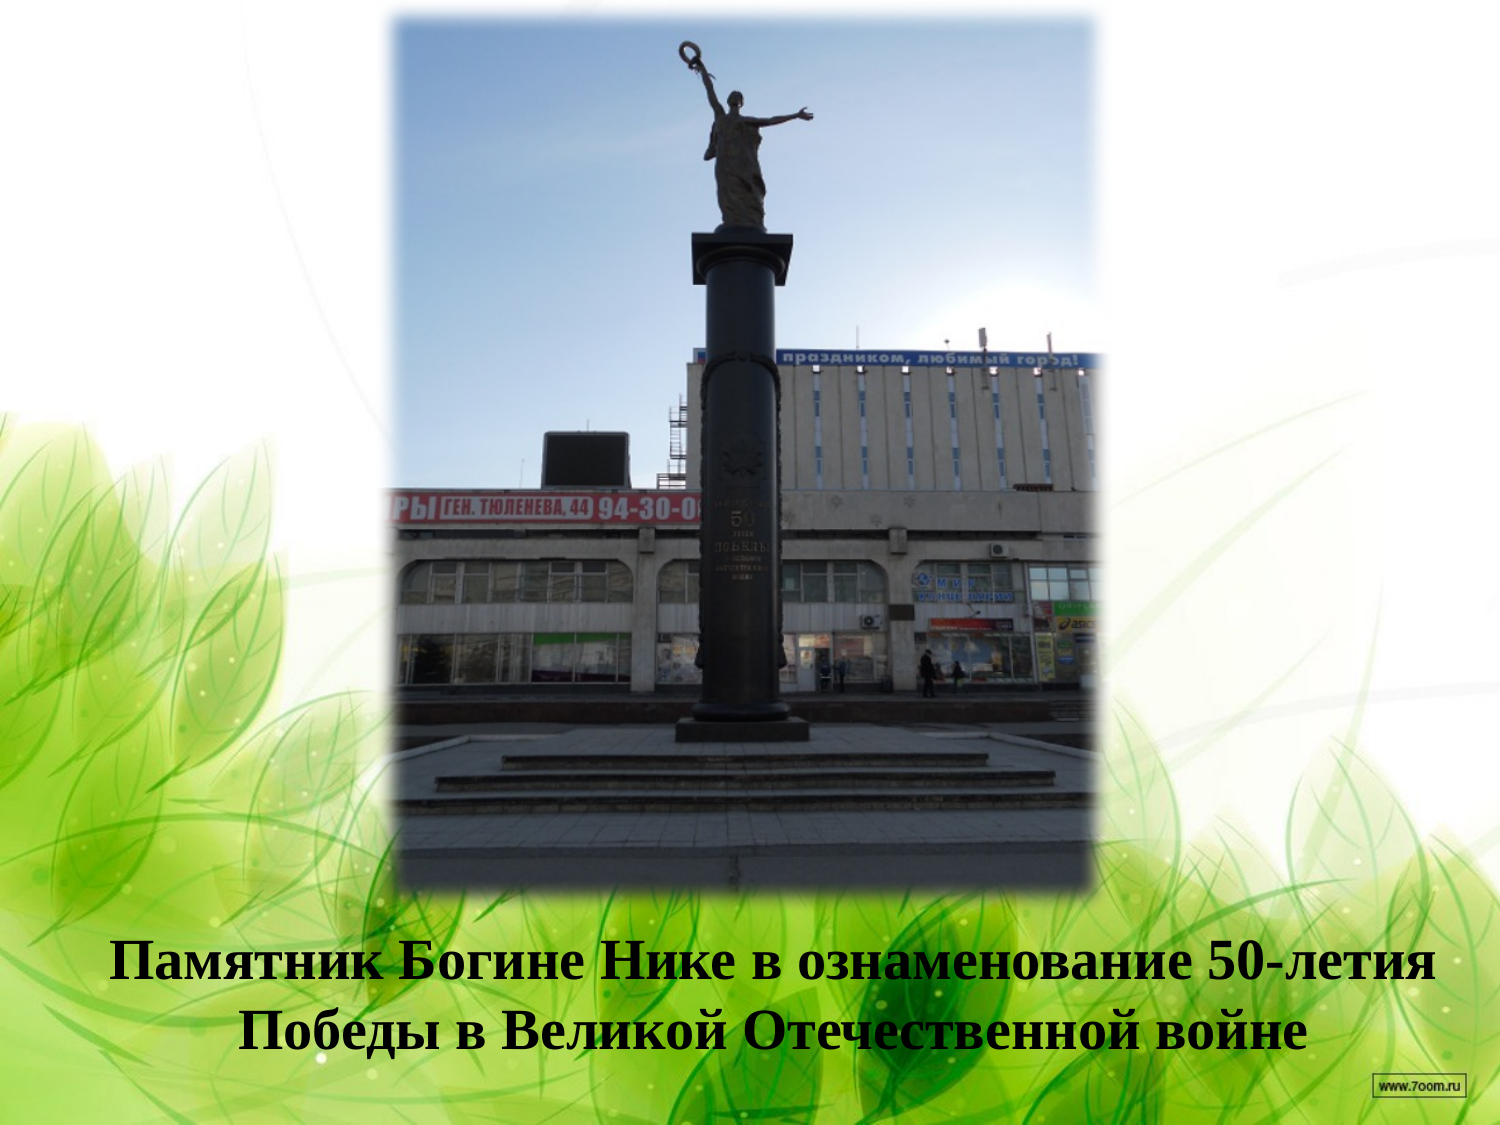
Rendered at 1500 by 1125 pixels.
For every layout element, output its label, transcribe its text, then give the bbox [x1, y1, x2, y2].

list Памятник Богине Нике в ознаменование 50-летия Победы в Великой Отечественной войне [93, 914, 1454, 1079]
picture [0, 0, 1500, 1125]
